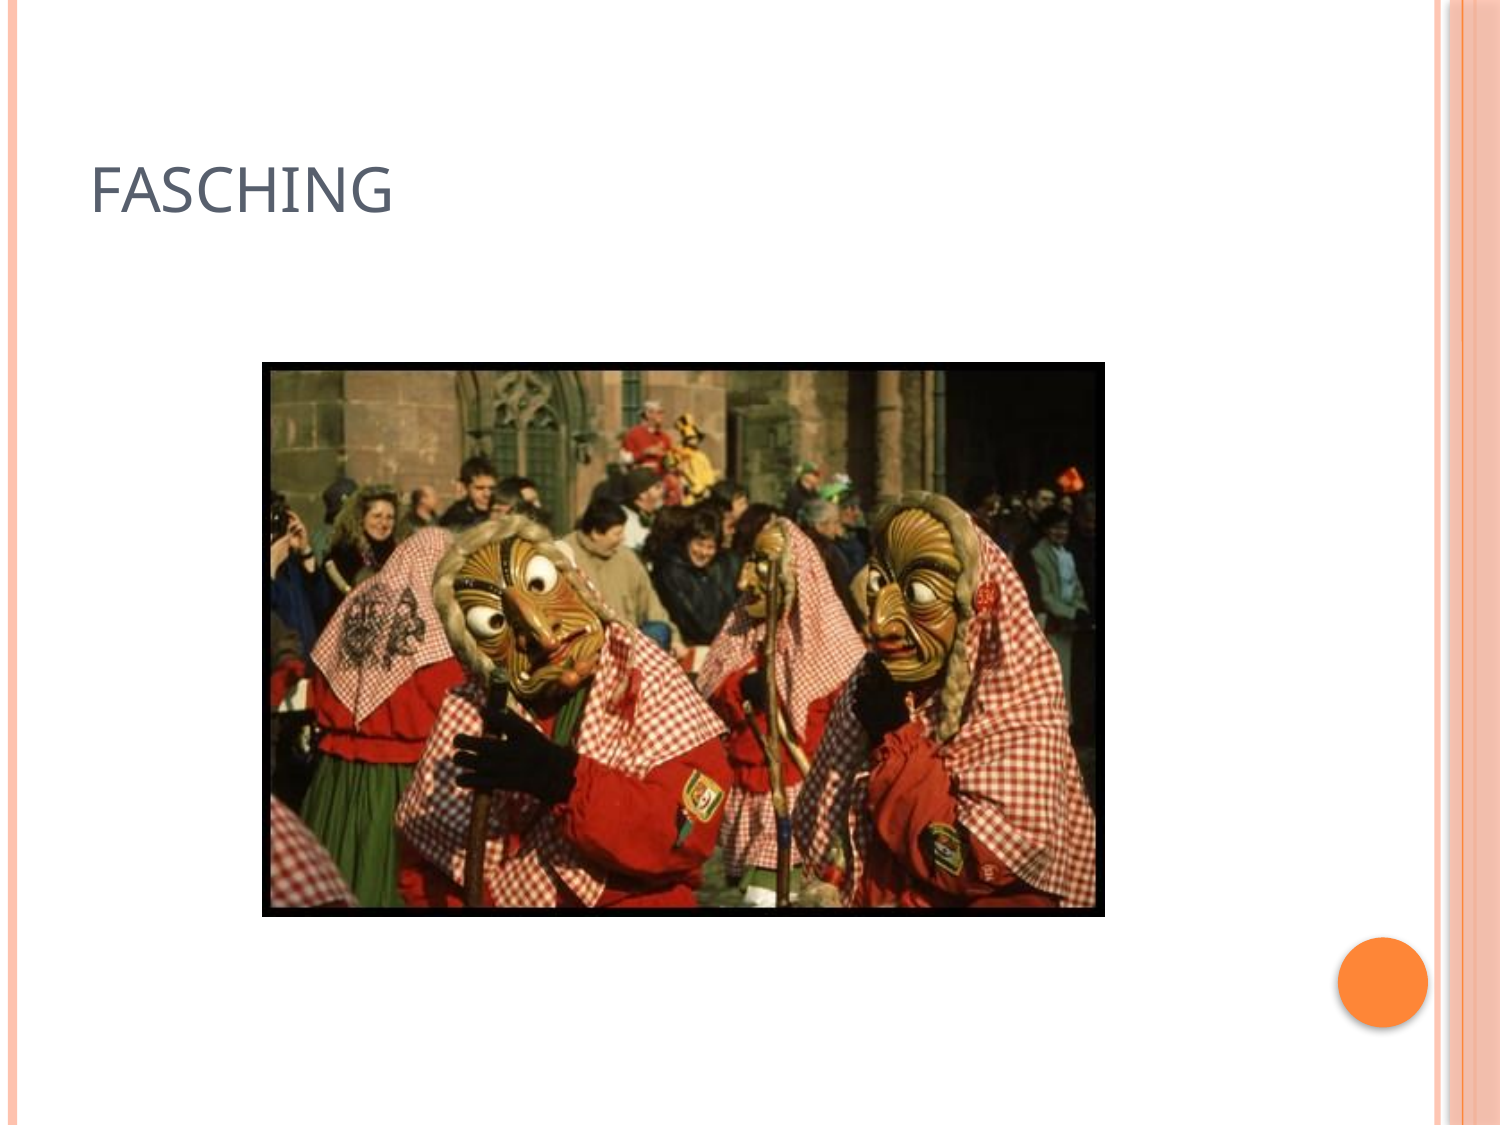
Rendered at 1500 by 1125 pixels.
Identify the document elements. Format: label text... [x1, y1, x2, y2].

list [261, 361, 1106, 918]
title Fasching [75, 45, 1300, 233]
